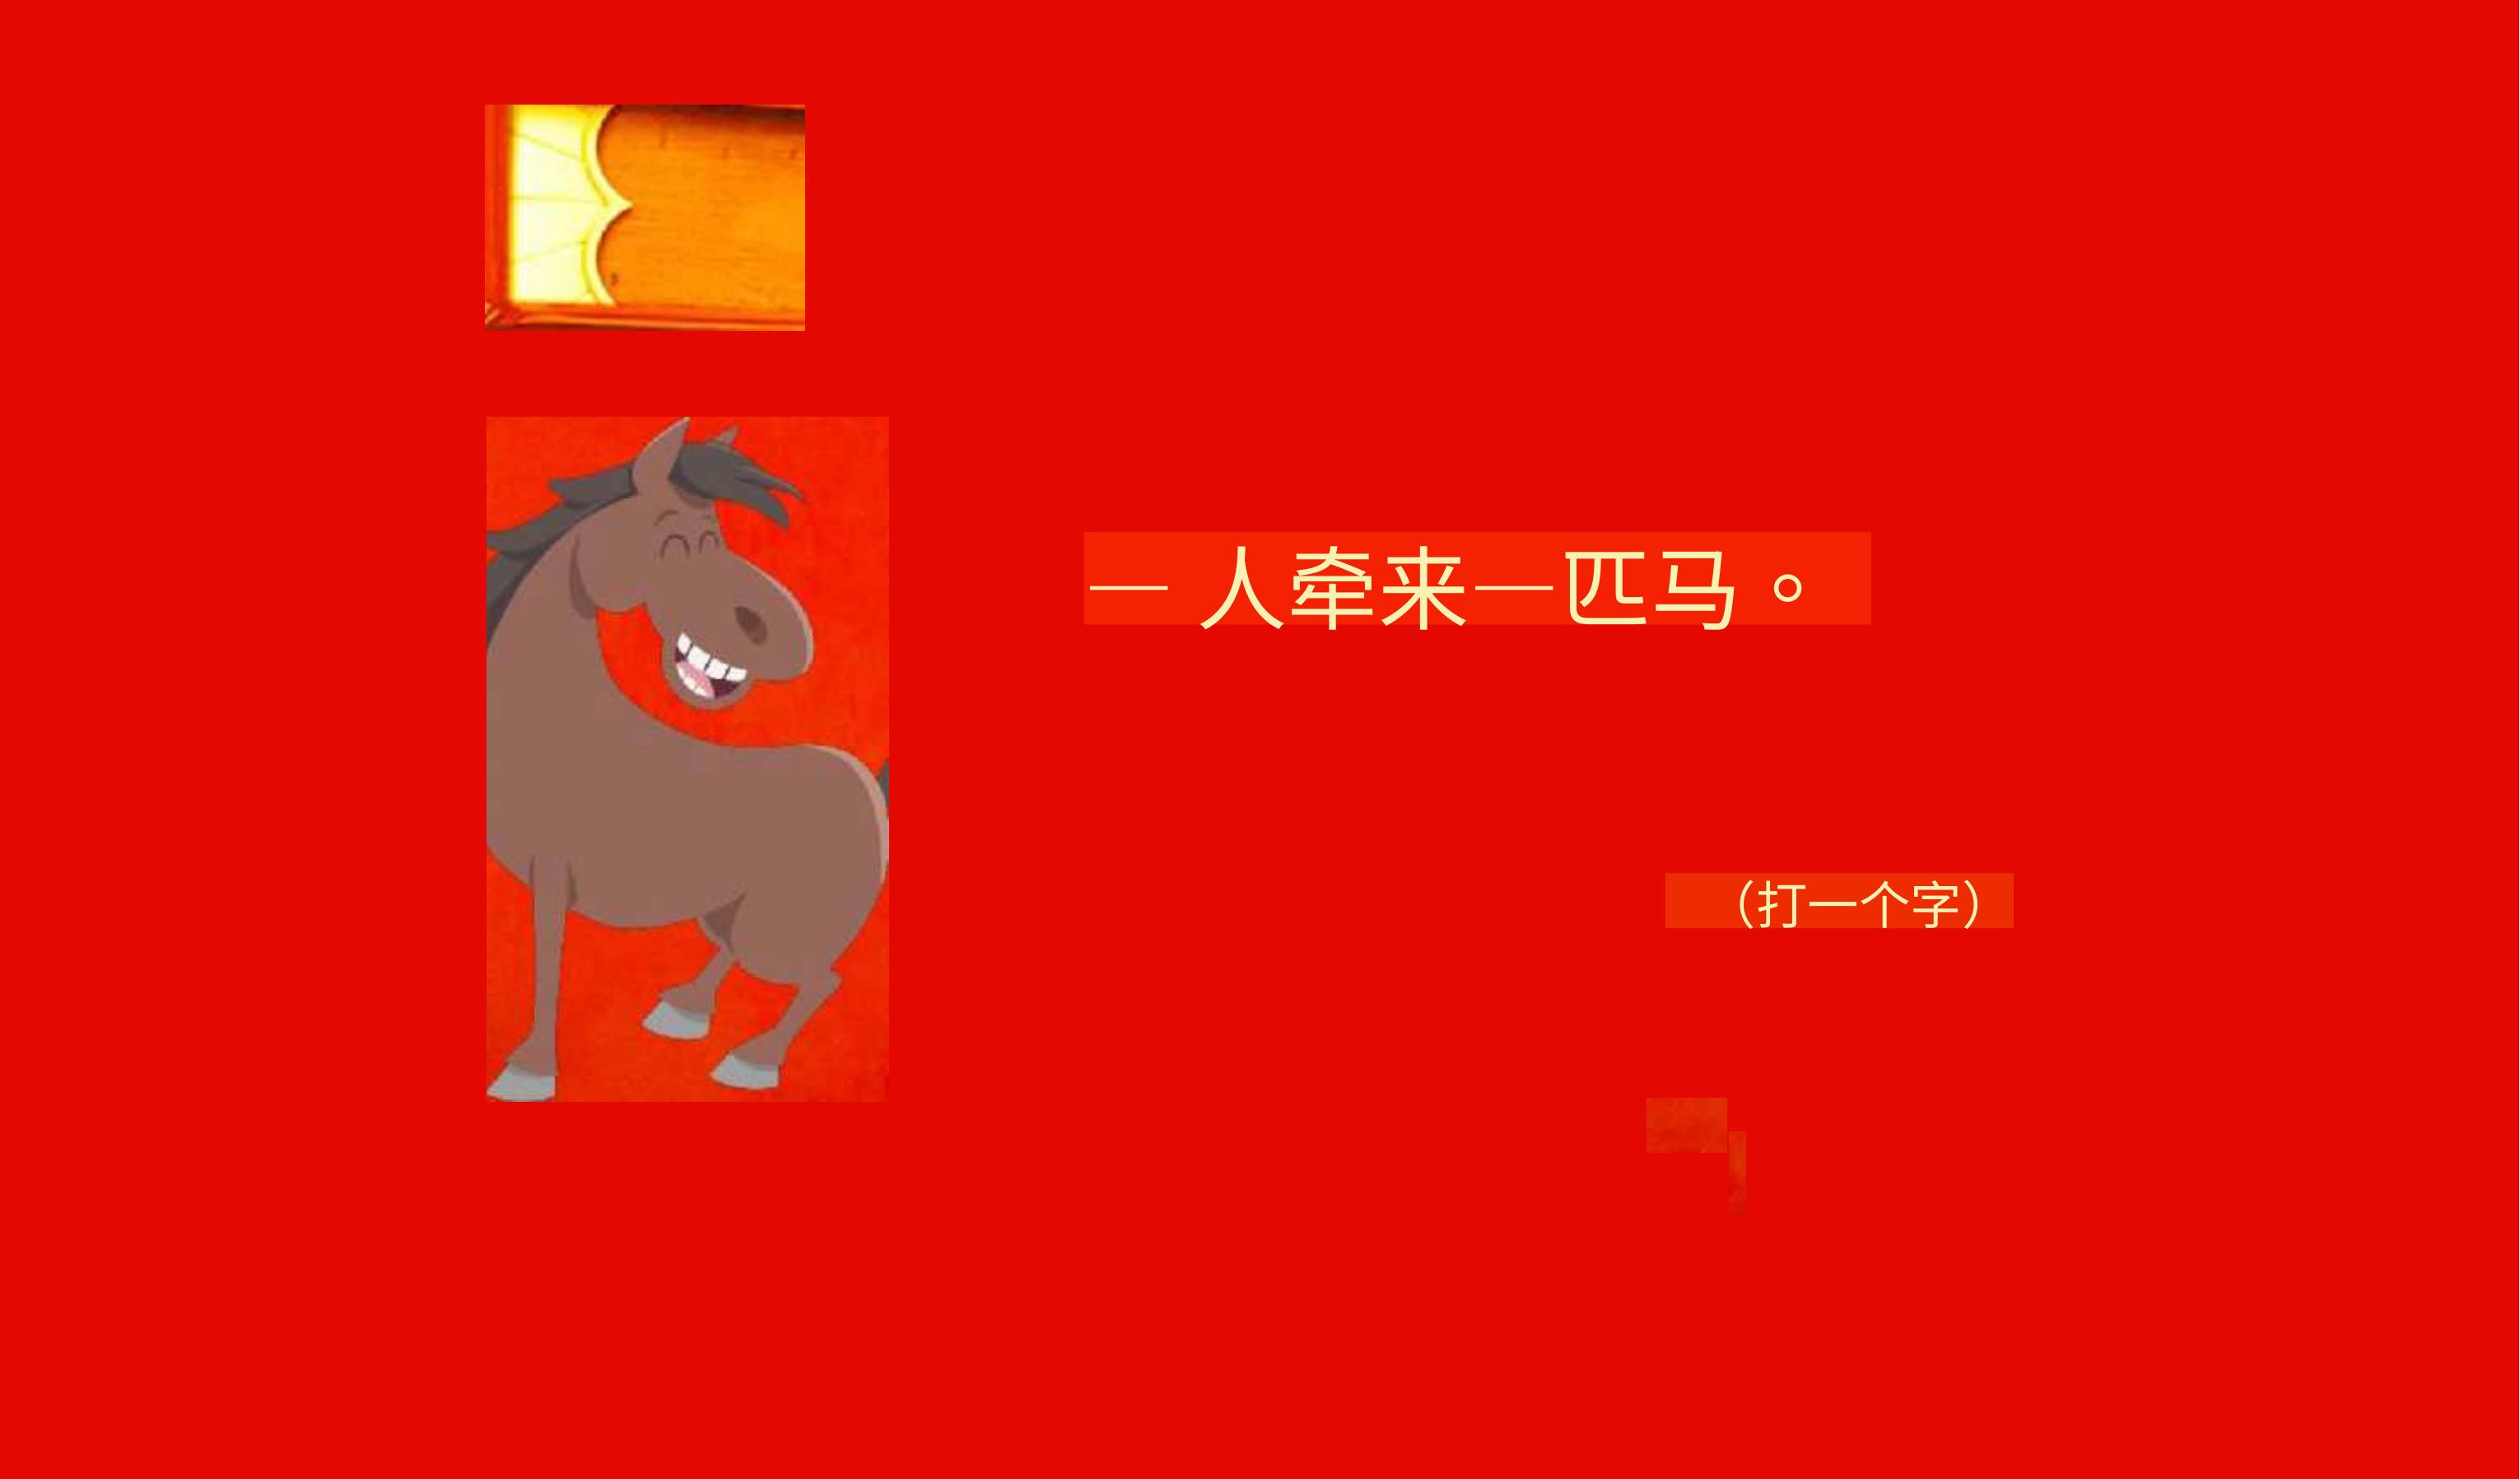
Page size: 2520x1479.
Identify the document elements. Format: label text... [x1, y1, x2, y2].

picture [487, 416, 889, 1102]
picture [1646, 1098, 1747, 1215]
picture [485, 104, 805, 332]
text_box —人牵来—匹马。 [1083, 531, 1871, 625]
text_box （打一个字） [1665, 873, 2014, 929]
